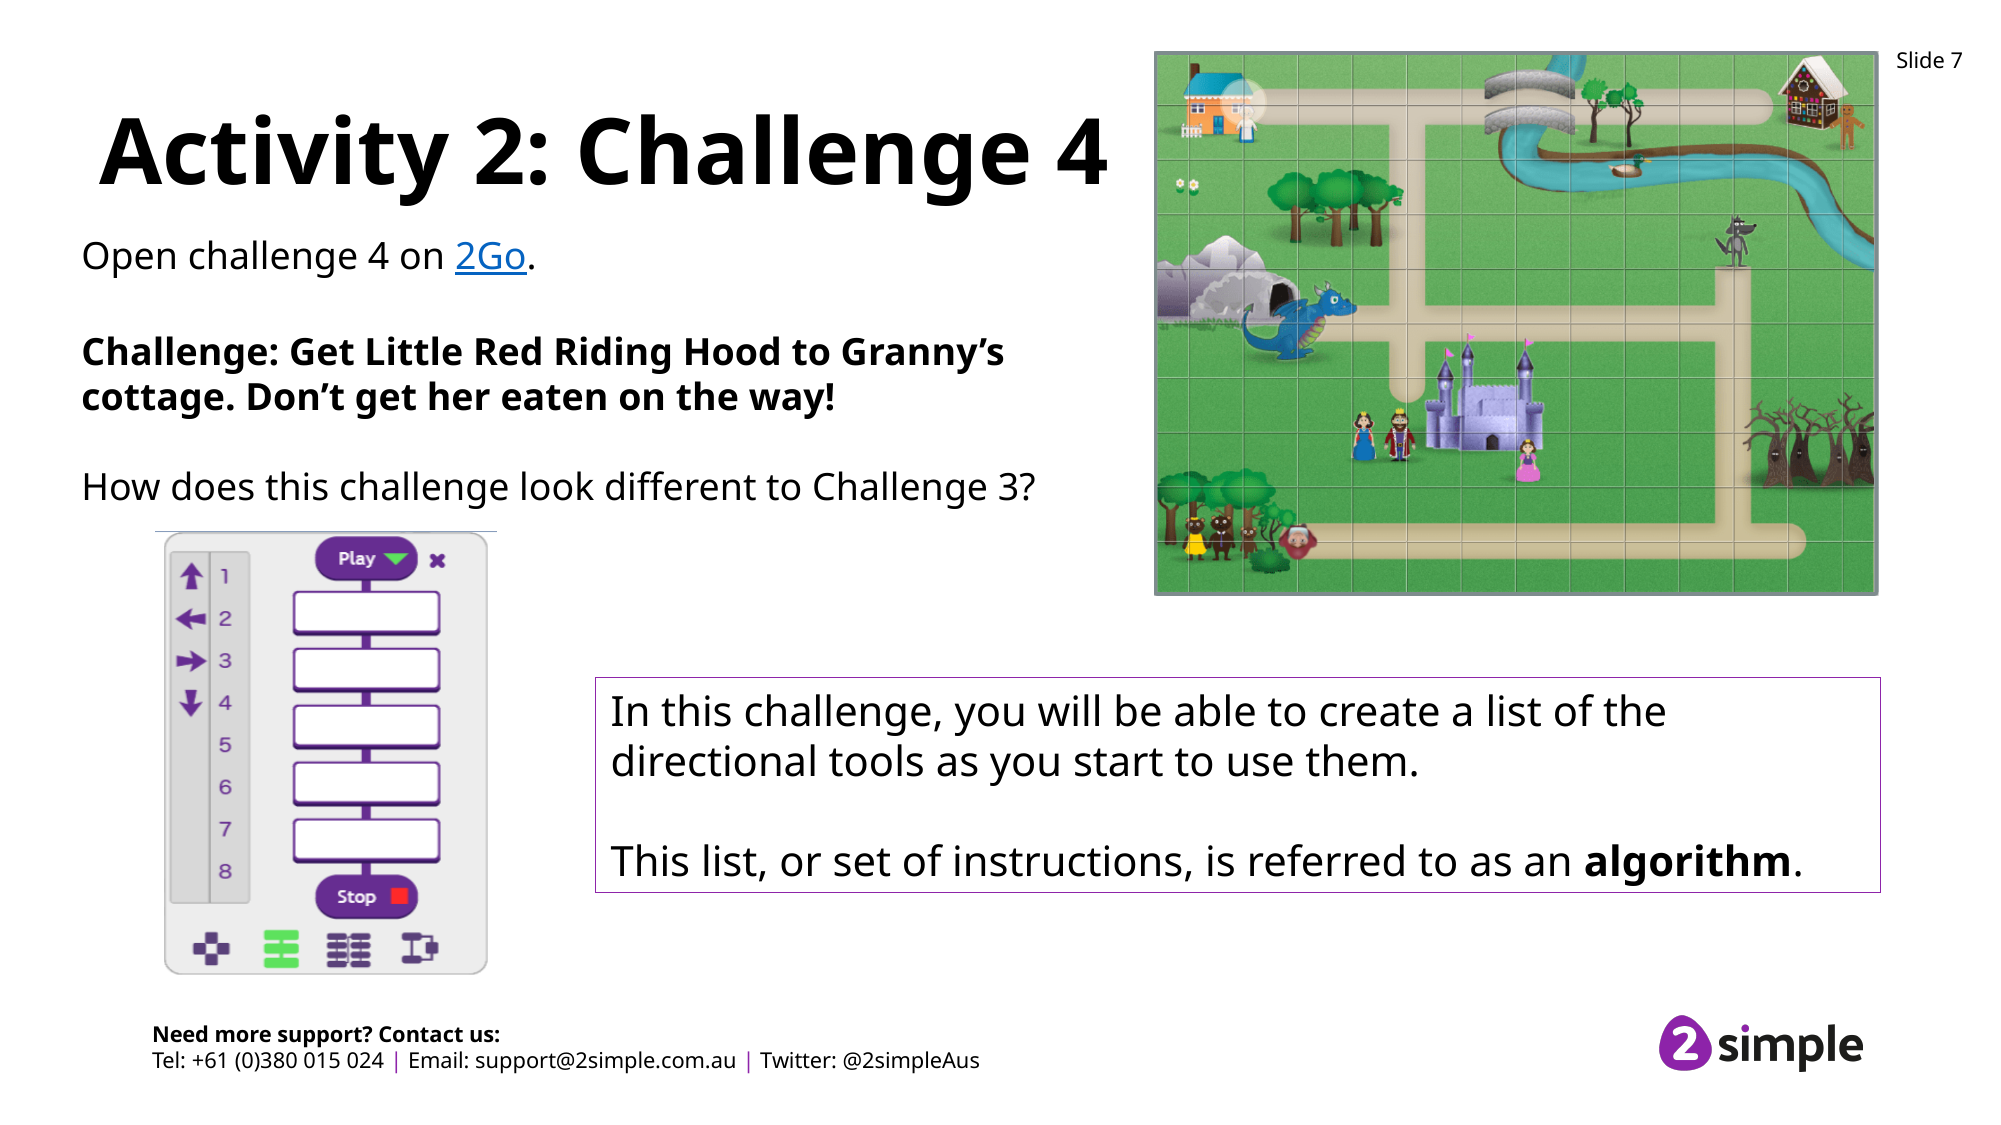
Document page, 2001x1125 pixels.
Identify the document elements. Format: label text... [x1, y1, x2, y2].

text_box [66, 51, 1879, 596]
picture [1659, 1015, 1863, 1073]
text_box Need more support? Contact us: Tel: +61 (0)380 015 024 | Email: support@2simple.com.au | Twitter: @2simpleAus [137, 1013, 1863, 1081]
text_box Slide 7 [1881, 39, 1995, 81]
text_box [155, 531, 1881, 983]
